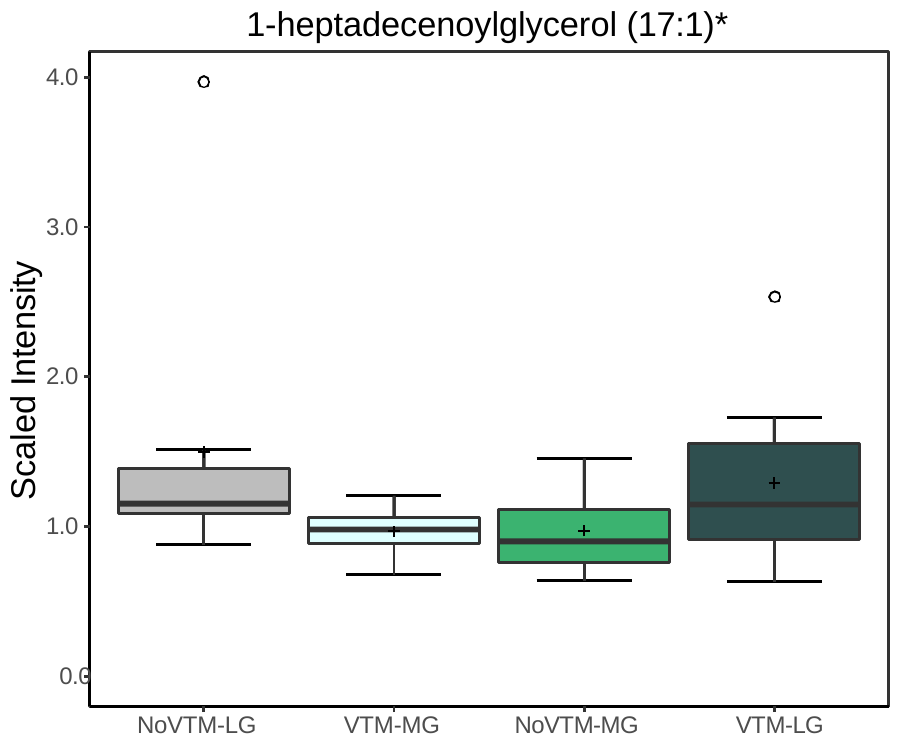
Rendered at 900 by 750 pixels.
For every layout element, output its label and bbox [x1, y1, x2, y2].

text_box [44, 209, 82, 240]
text_box [244, 0, 734, 44]
slide_number [134, 713, 275, 750]
footer [57, 661, 95, 750]
text_box [83, 50, 891, 738]
text_box [44, 59, 82, 90]
text_box [1, 256, 82, 503]
text_box [44, 508, 82, 540]
